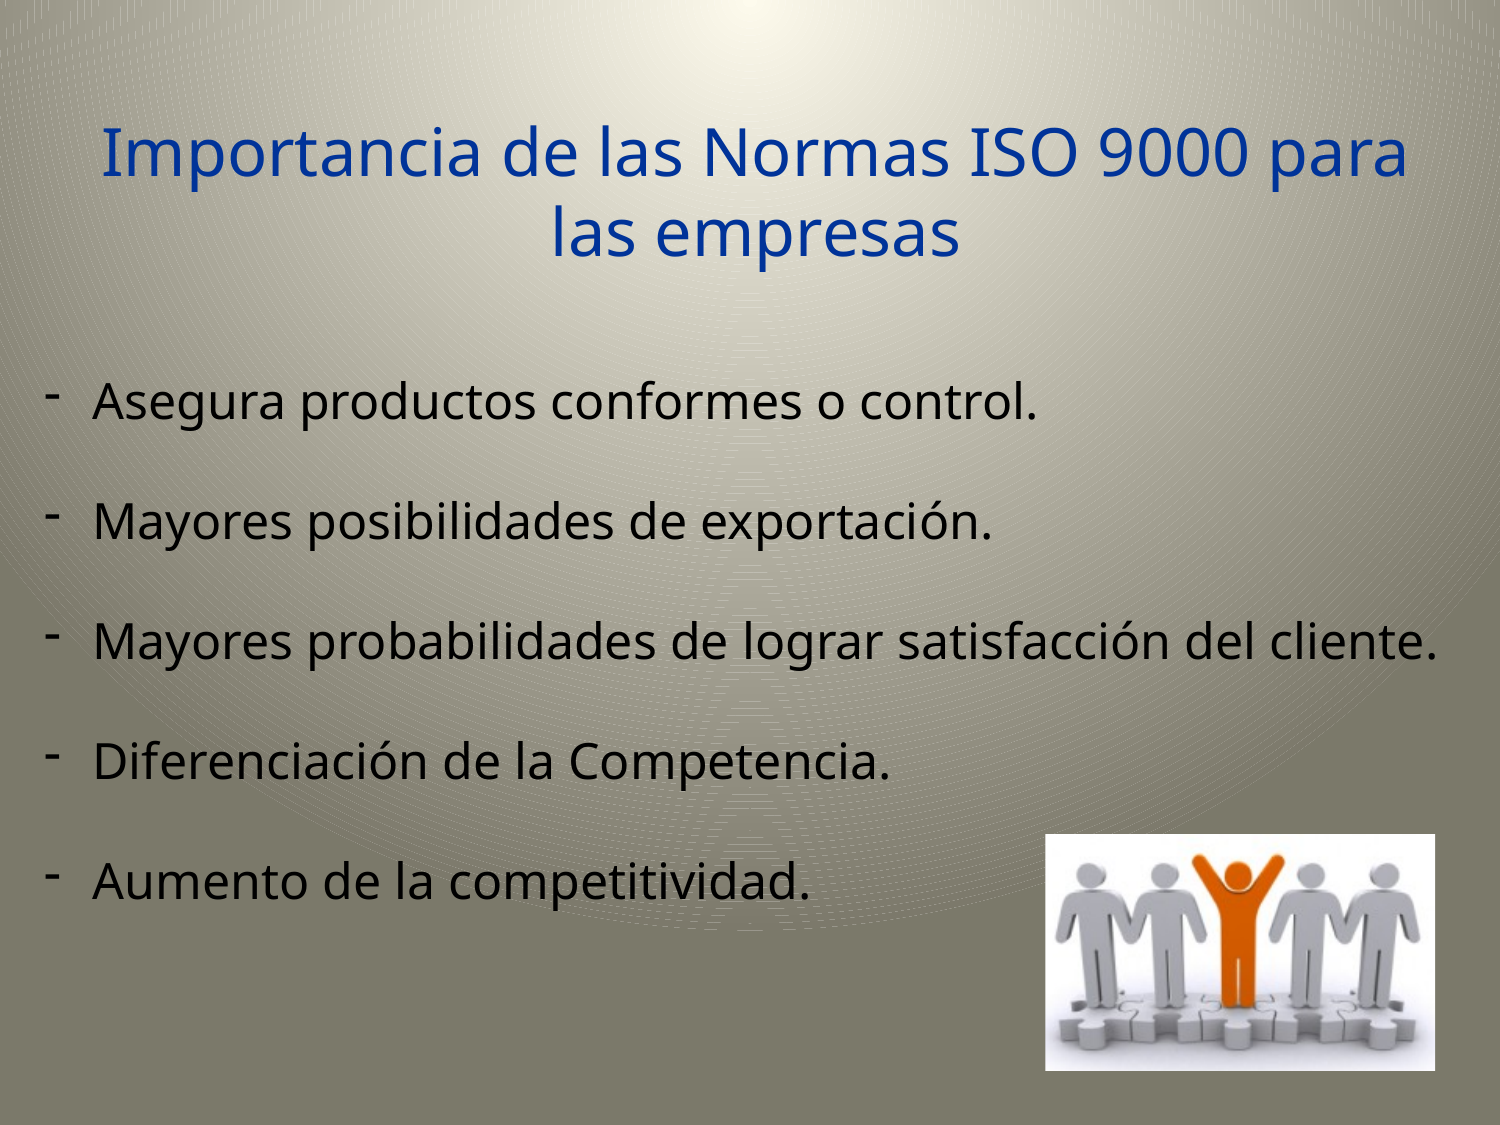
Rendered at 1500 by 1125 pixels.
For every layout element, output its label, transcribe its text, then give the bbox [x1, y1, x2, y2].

text_box Asegura productos conformes o control. Mayores posibilidades de exportación. Mayores probabilidades de lograr satisfacción del cliente. Diferenciación de la Competencia. Aumento de la competitividad. [29, 349, 1477, 929]
subtitle Importancia de las Normas ISO 9000 para las empresas [64, 101, 1448, 209]
picture [1045, 833, 1436, 1071]
